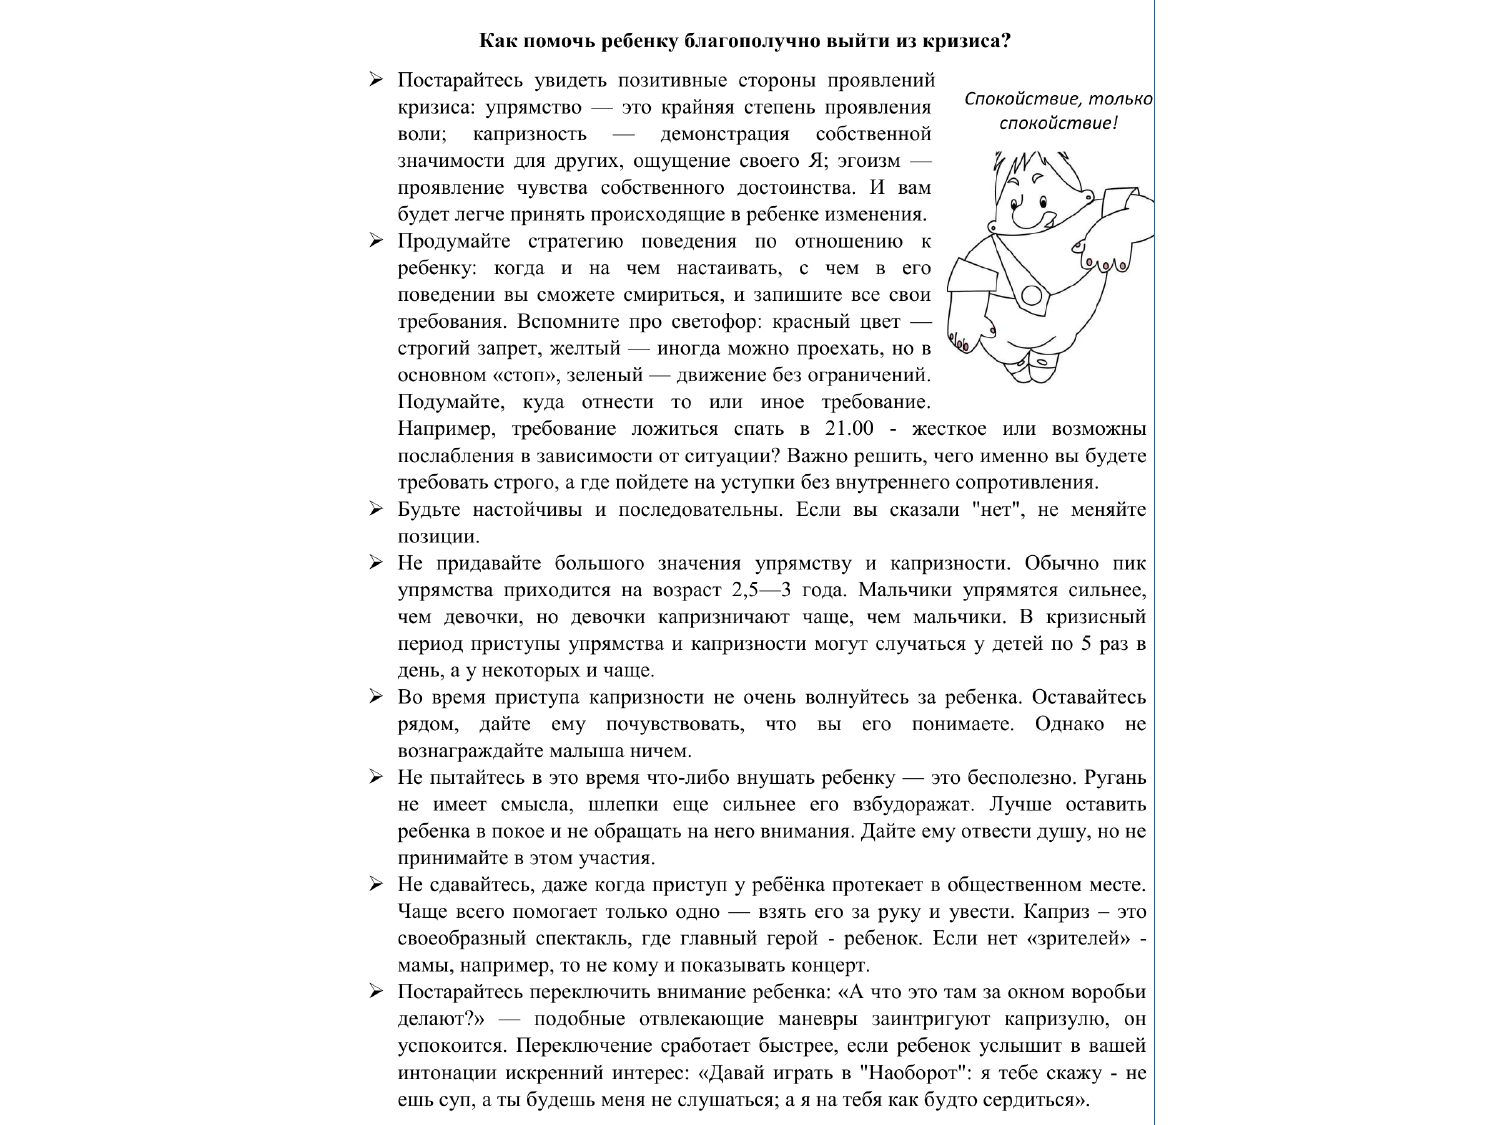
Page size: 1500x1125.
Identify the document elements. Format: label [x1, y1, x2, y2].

picture [344, 0, 1155, 1125]
